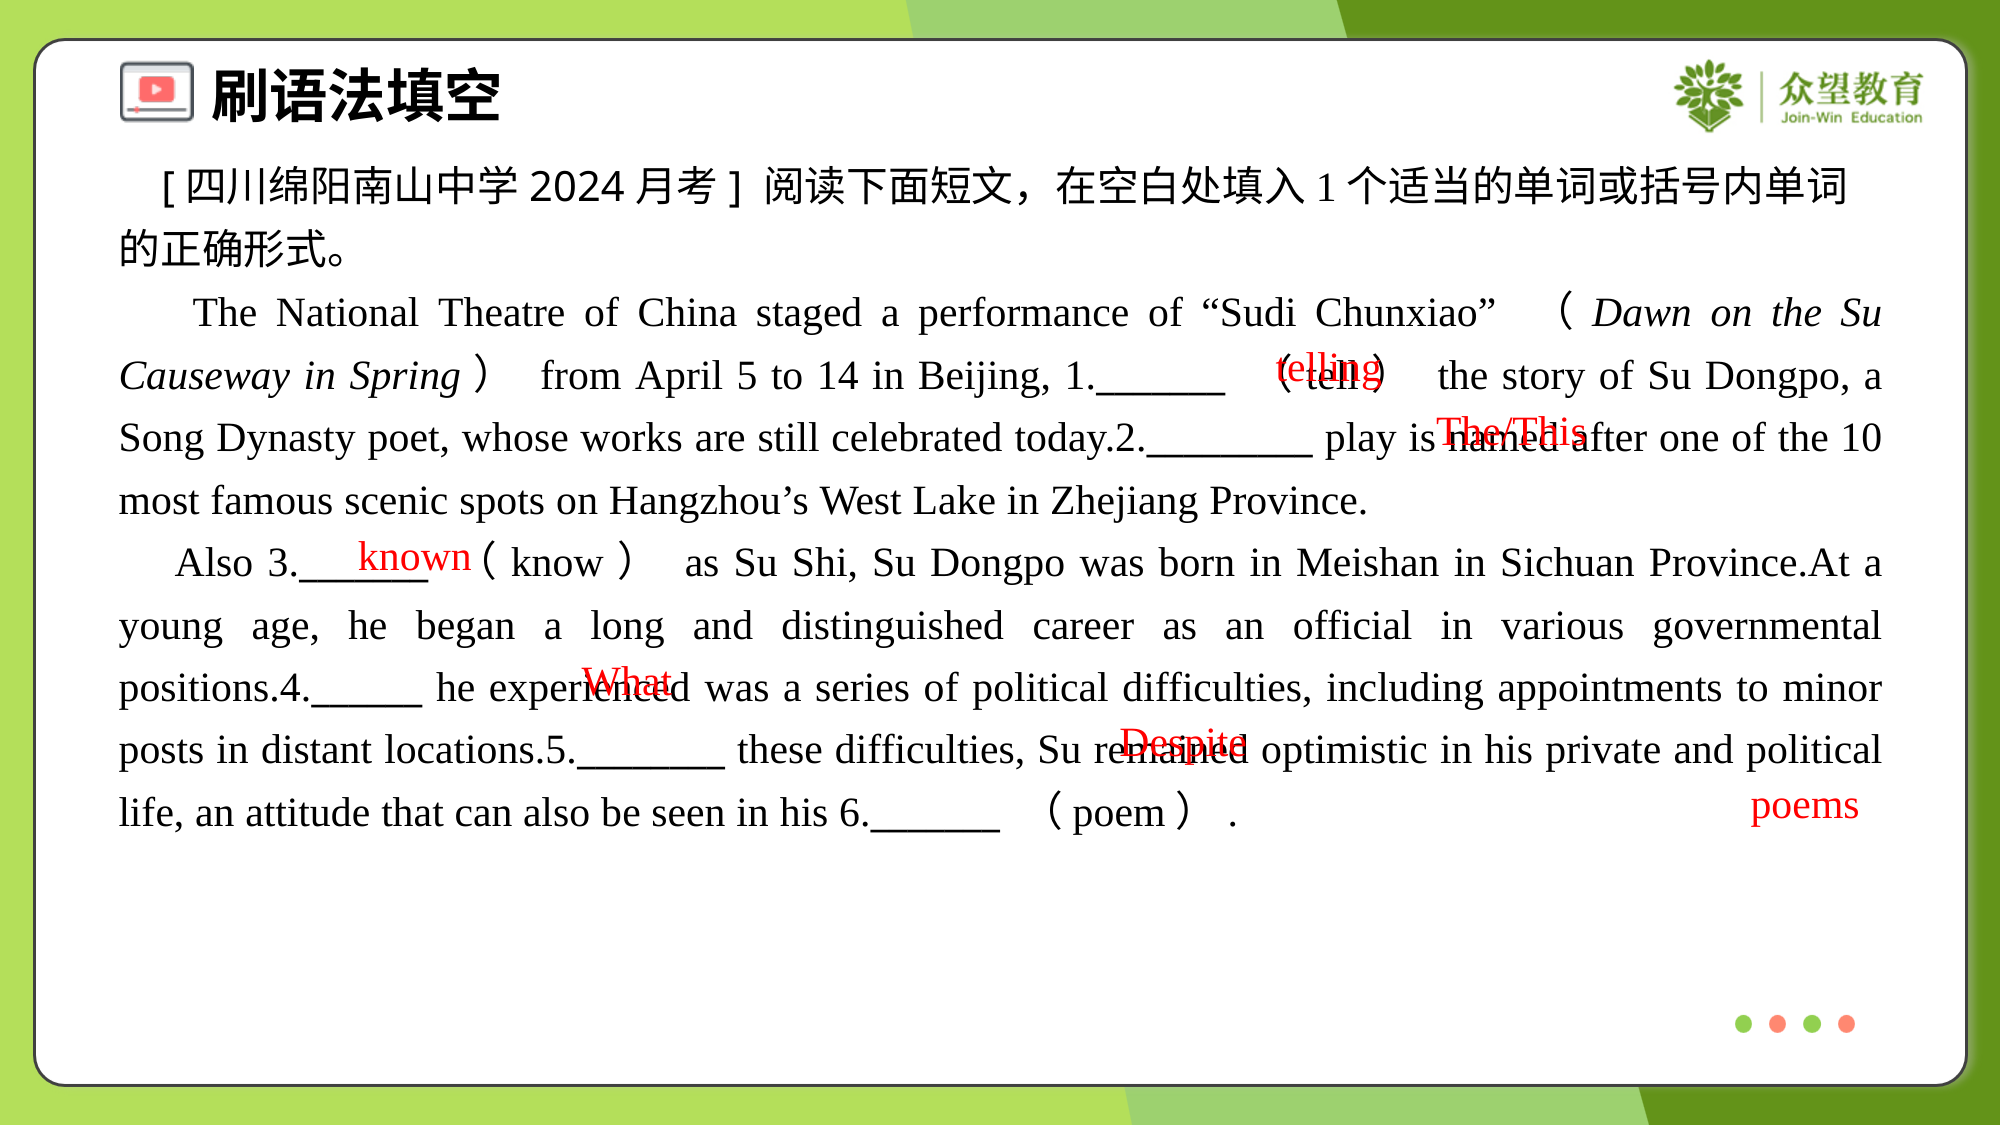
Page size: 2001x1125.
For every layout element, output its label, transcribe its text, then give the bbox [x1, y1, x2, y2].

text_box What [577, 641, 677, 699]
text_box The/This [1431, 391, 1592, 449]
text_box known [353, 516, 477, 574]
text_box poems [1746, 764, 1865, 822]
text_box Despite [1114, 701, 1252, 760]
text_box [四川绵阳南山中学2024月考] 阅读下面短文，在空白处填入1个适当的单词或括号内单词的正确形式。 The National Theatre of China staged a performance of “Sudi Chunxiao” （Dawn on the Su Causeway in Spring） from April 5 to 14 in Beijing, 1._______ （tell） the story of Su Dongpo, a Song Dynasty poet, whose works are still celebrated today.2._________ play is named after one of the 10 most famous scenic spots on Hangzhou’s West Lake in Zhejiang Province. Also 3._______ （know） as Su Shi, Su Dongpo was born in Meishan in Sichuan Province.At a young age, he began a long and distinguished career as an official in various governmental positions.4.______ he experienced was a series of political difficulties, including appointments to minor posts in distant locations.5.________ these difficulties, Su remained optimistic in his private and political life, an attitude that can also be seen in his 6._______ （poem）. [118, 147, 1883, 898]
picture [0, 0, 2000, 1125]
text_box telling [1271, 326, 1387, 385]
